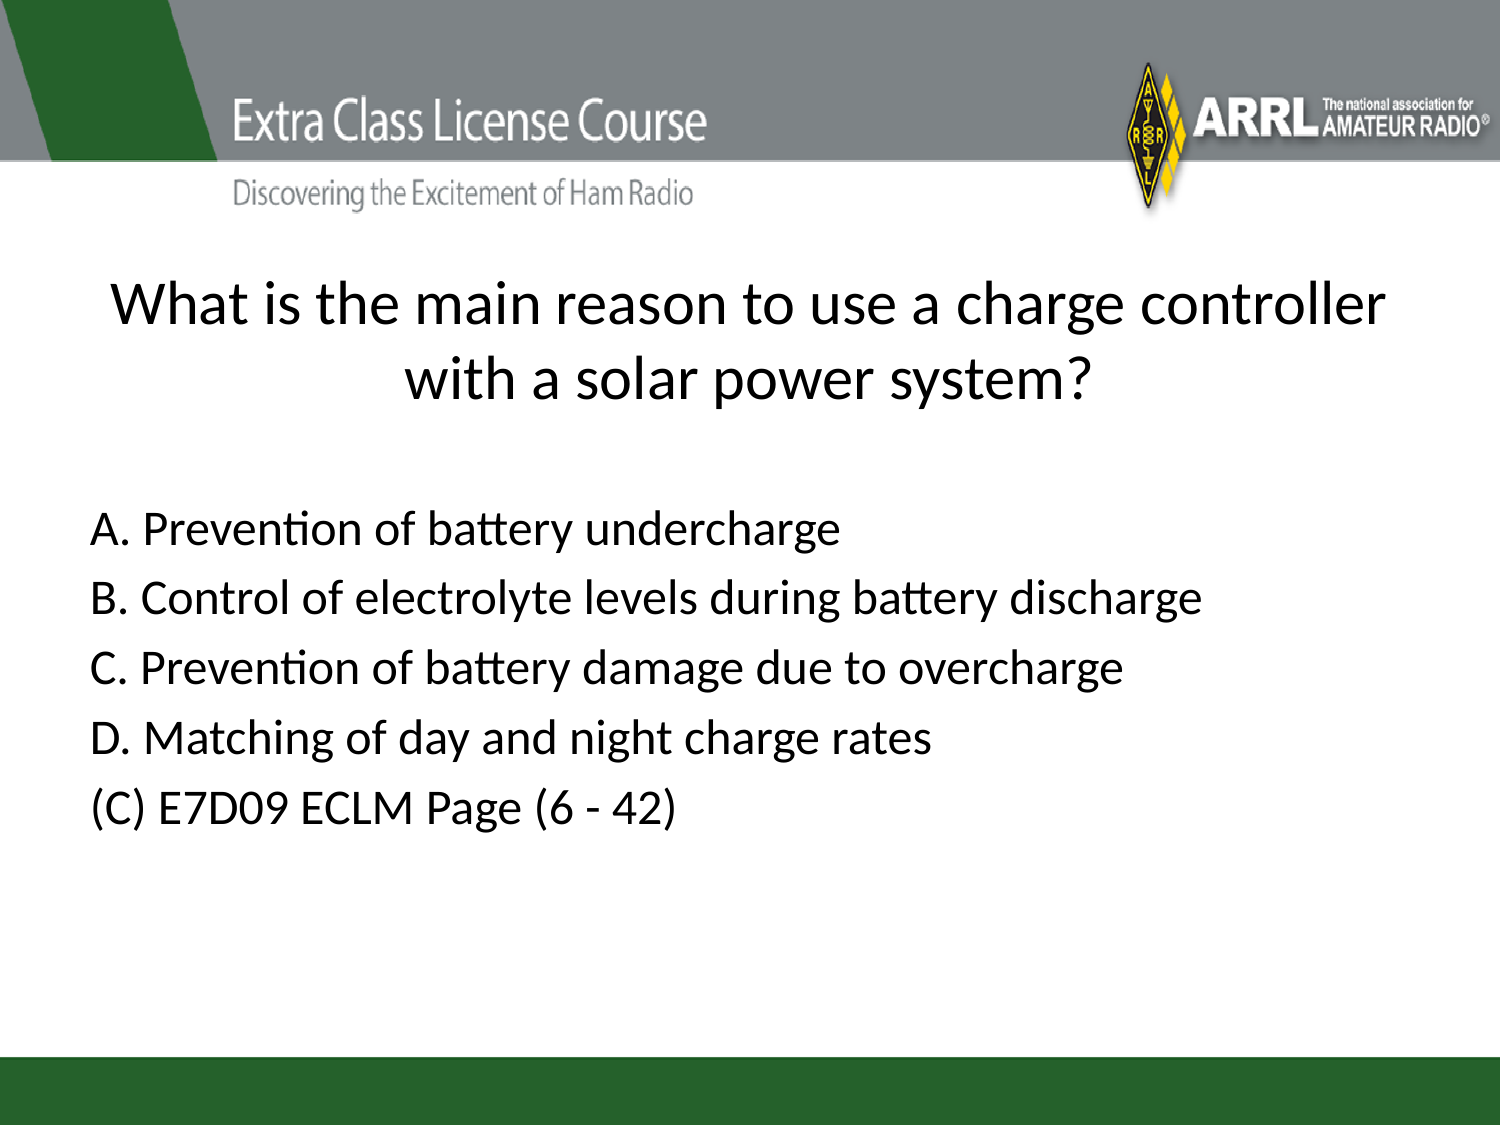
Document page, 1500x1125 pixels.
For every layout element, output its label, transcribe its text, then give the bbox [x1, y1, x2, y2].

picture [0, 0, 1500, 1125]
title What is the main reason to use a charge controller with a solar power system? [75, 254, 1425, 435]
list A. Prevention of battery undercharge B. Control of electrolyte levels during battery discharge C. Prevention of battery damage due to overcharge D. Matching of day and night charge rates (C) E7D09 ECLM Page (6 - 42) [75, 487, 1425, 1005]
